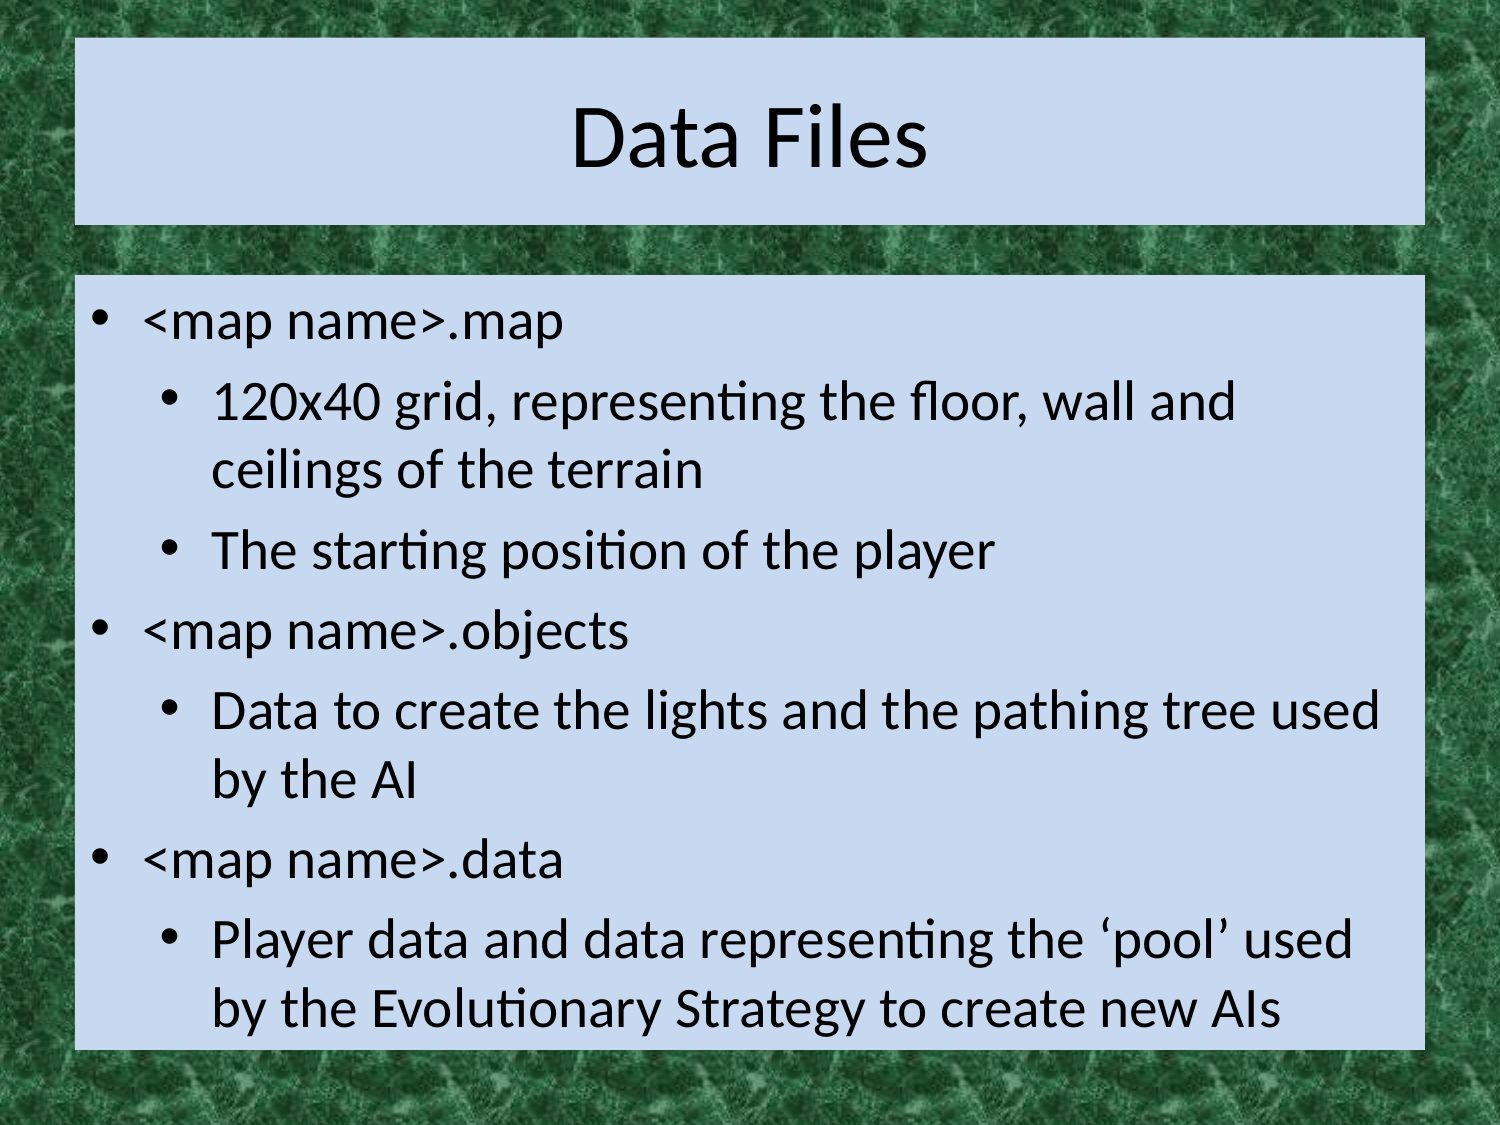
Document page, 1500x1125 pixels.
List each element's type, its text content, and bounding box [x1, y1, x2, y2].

picture [0, 0, 1500, 1125]
text_box <map name>.map 120x40 grid, representing the floor, wall and ceilings of the terrain The starting position of the player <map name>.objects Data to create the lights and the pathing tree used by the AI <map name>.data Player data and data representing the ‘pool’ used by the Evolutionary Strategy to create new AIs [74, 275, 1425, 1050]
title Data Files [75, 225, 1425, 233]
text_box Data Files [74, 37, 1425, 225]
